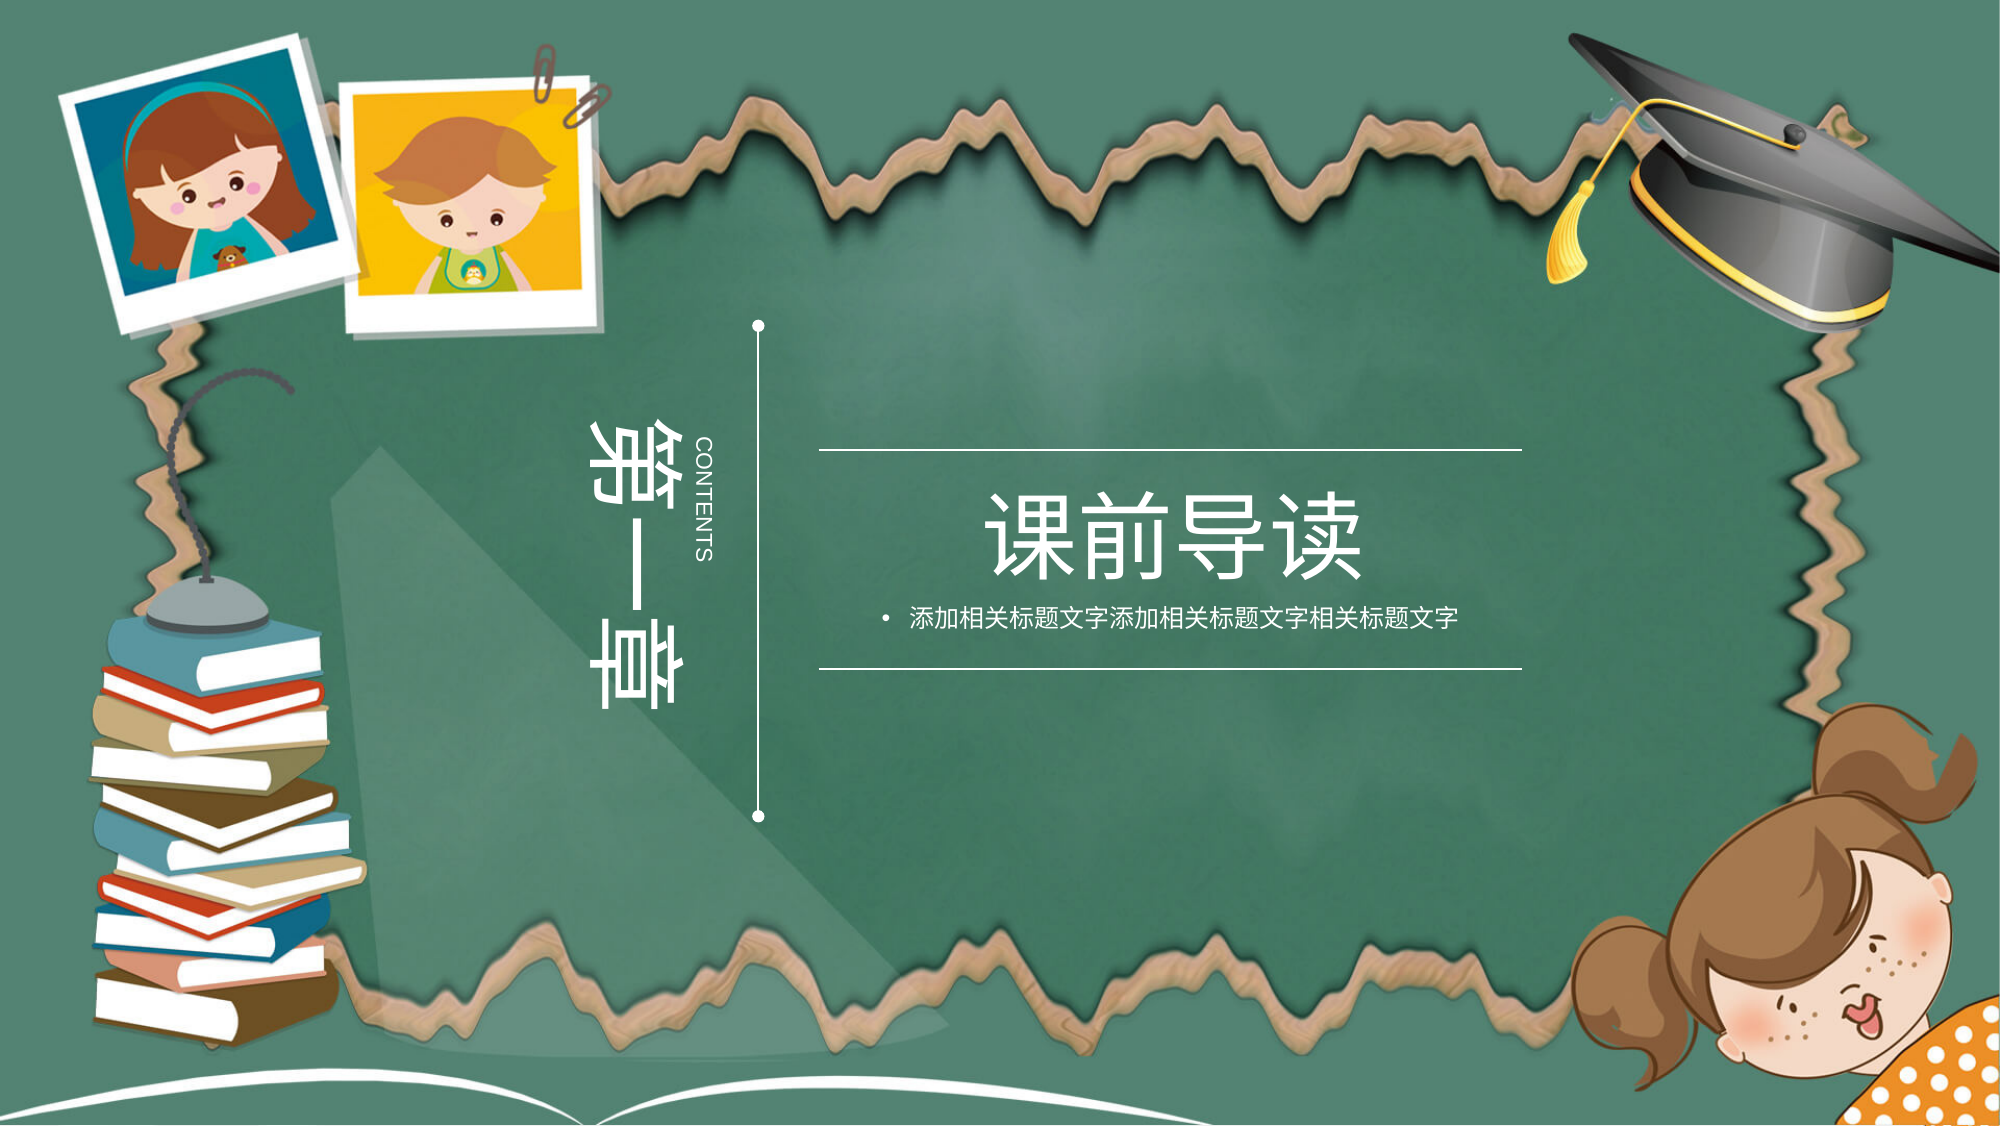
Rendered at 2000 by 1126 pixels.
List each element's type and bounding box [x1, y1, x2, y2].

text_box [818, 449, 1523, 670]
picture [0, 0, 2000, 1126]
